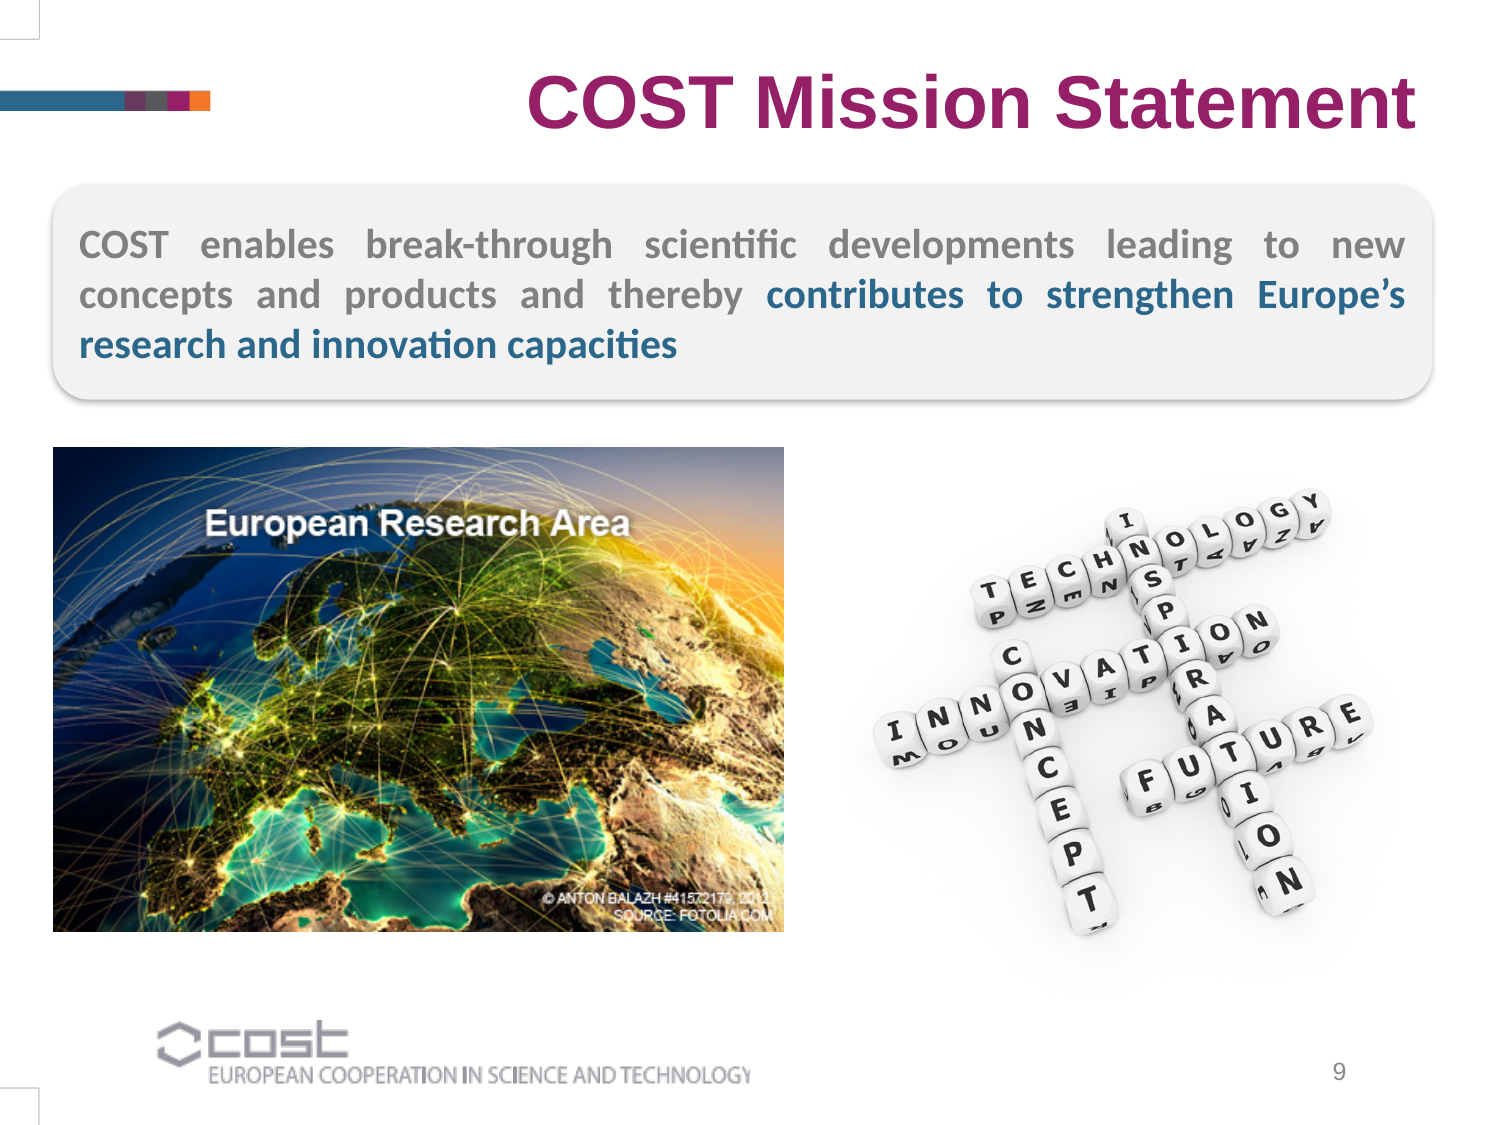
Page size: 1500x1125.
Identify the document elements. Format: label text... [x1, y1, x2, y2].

slide_number 9 [1267, 1040, 1362, 1101]
text_box COST enables break-through scientific developments leading to new concepts and products and thereby contributes to strengthen Europe’s research and innovation capacities [53, 184, 1433, 400]
text_box COST Mission Statement [511, 45, 1451, 186]
picture [53, 446, 784, 932]
picture [845, 439, 1400, 1001]
